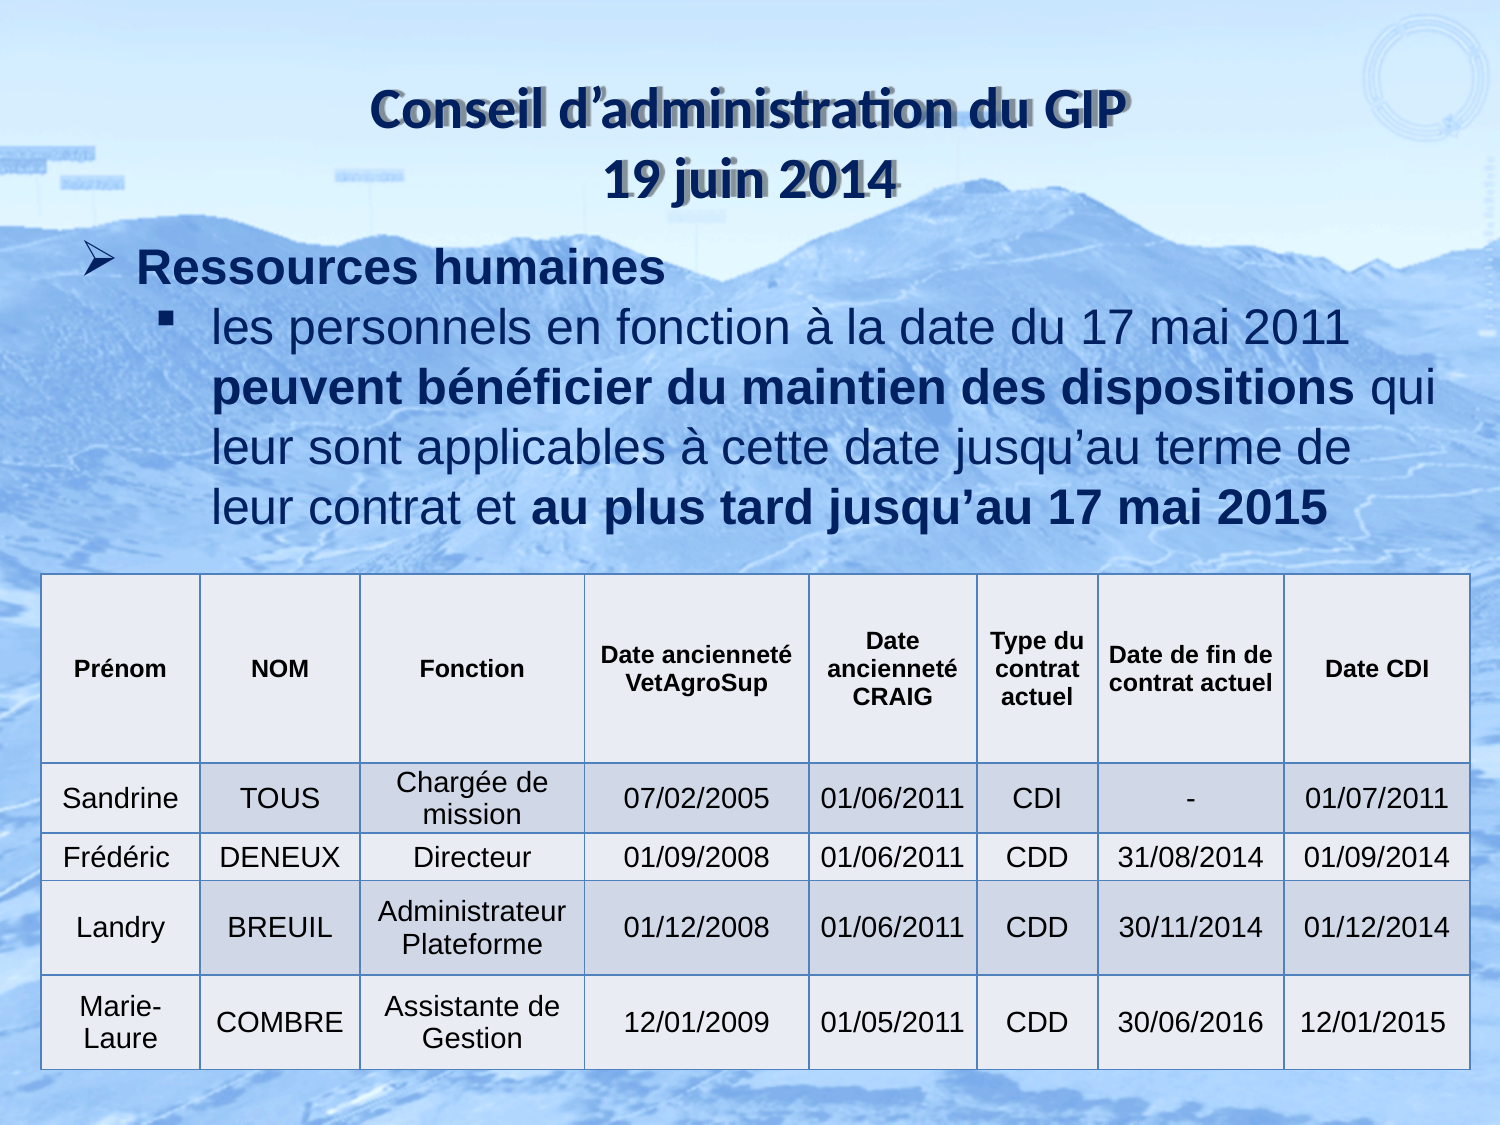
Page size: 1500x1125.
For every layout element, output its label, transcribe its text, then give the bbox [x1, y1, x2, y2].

table_cell TOUS [201, 764, 359, 832]
table_cell 01/06/2011 [810, 834, 976, 880]
table_cell Marie-Laure [42, 976, 199, 1069]
table_cell 01/09/2008 [585, 834, 808, 880]
table_cell Chargée de mission [361, 764, 584, 832]
table_cell Sandrine [42, 764, 199, 832]
table_cell 01/06/2011 [810, 764, 976, 832]
table_cell Administrateur Plateforme [361, 881, 584, 974]
table_cell 12/01/2009 [585, 976, 808, 1069]
table_cell Frédéric [42, 834, 199, 880]
table_cell 01/07/2011 [1285, 764, 1469, 832]
table_header NOM [201, 575, 359, 762]
table_cell 01/09/2014 [1285, 834, 1469, 880]
table_cell COMBRE [201, 976, 359, 1069]
table_cell CDD [978, 976, 1097, 1069]
table_cell 31/08/2014 [1099, 834, 1283, 880]
table_header Prénom [42, 575, 199, 762]
table_cell 01/12/2008 [585, 881, 808, 974]
text_box Ressources humaines les personnels en fonction à la date du 17 mai 2011 peuvent bénéficier du maintien des dispositions qui leur sont applicables à cette date jusqu’au terme de leur contrat et au plus tard jusqu’au 17 mai 2015 [64, 227, 1459, 543]
table_header Date ancienneté VetAgroSup [585, 575, 808, 762]
table_cell 30/11/2014 [1099, 881, 1283, 974]
table_cell 30/06/2016 [1099, 976, 1283, 1069]
table_cell 01/12/2014 [1285, 881, 1469, 974]
table_cell DENEUX [201, 834, 359, 880]
table_cell Directeur [361, 834, 584, 880]
table_cell 01/06/2011 [810, 881, 976, 974]
table_header Date de fin de contrat actuel [1099, 575, 1283, 762]
table_header Date ancienneté CRAIG [810, 575, 976, 762]
table_cell 07/02/2005 [585, 764, 808, 832]
picture [0, 0, 1500, 1125]
table_cell 12/01/2015 [1285, 976, 1469, 1069]
table_header Date CDI [1285, 575, 1469, 762]
table_cell BREUIL [201, 881, 359, 974]
table_header Type du contrat actuel [978, 575, 1097, 762]
table_cell - [1099, 764, 1283, 832]
table_cell 01/05/2011 [810, 976, 976, 1069]
table_cell CDD [978, 834, 1097, 880]
table_cell CDD [978, 881, 1097, 974]
table_cell Assistante de Gestion [361, 976, 584, 1069]
table_cell CDI [978, 764, 1097, 832]
table_cell Landry [42, 881, 199, 974]
title Conseil d’administration du GIP 19 juin 2014 [74, 30, 1425, 227]
table_header Fonction [361, 575, 584, 762]
